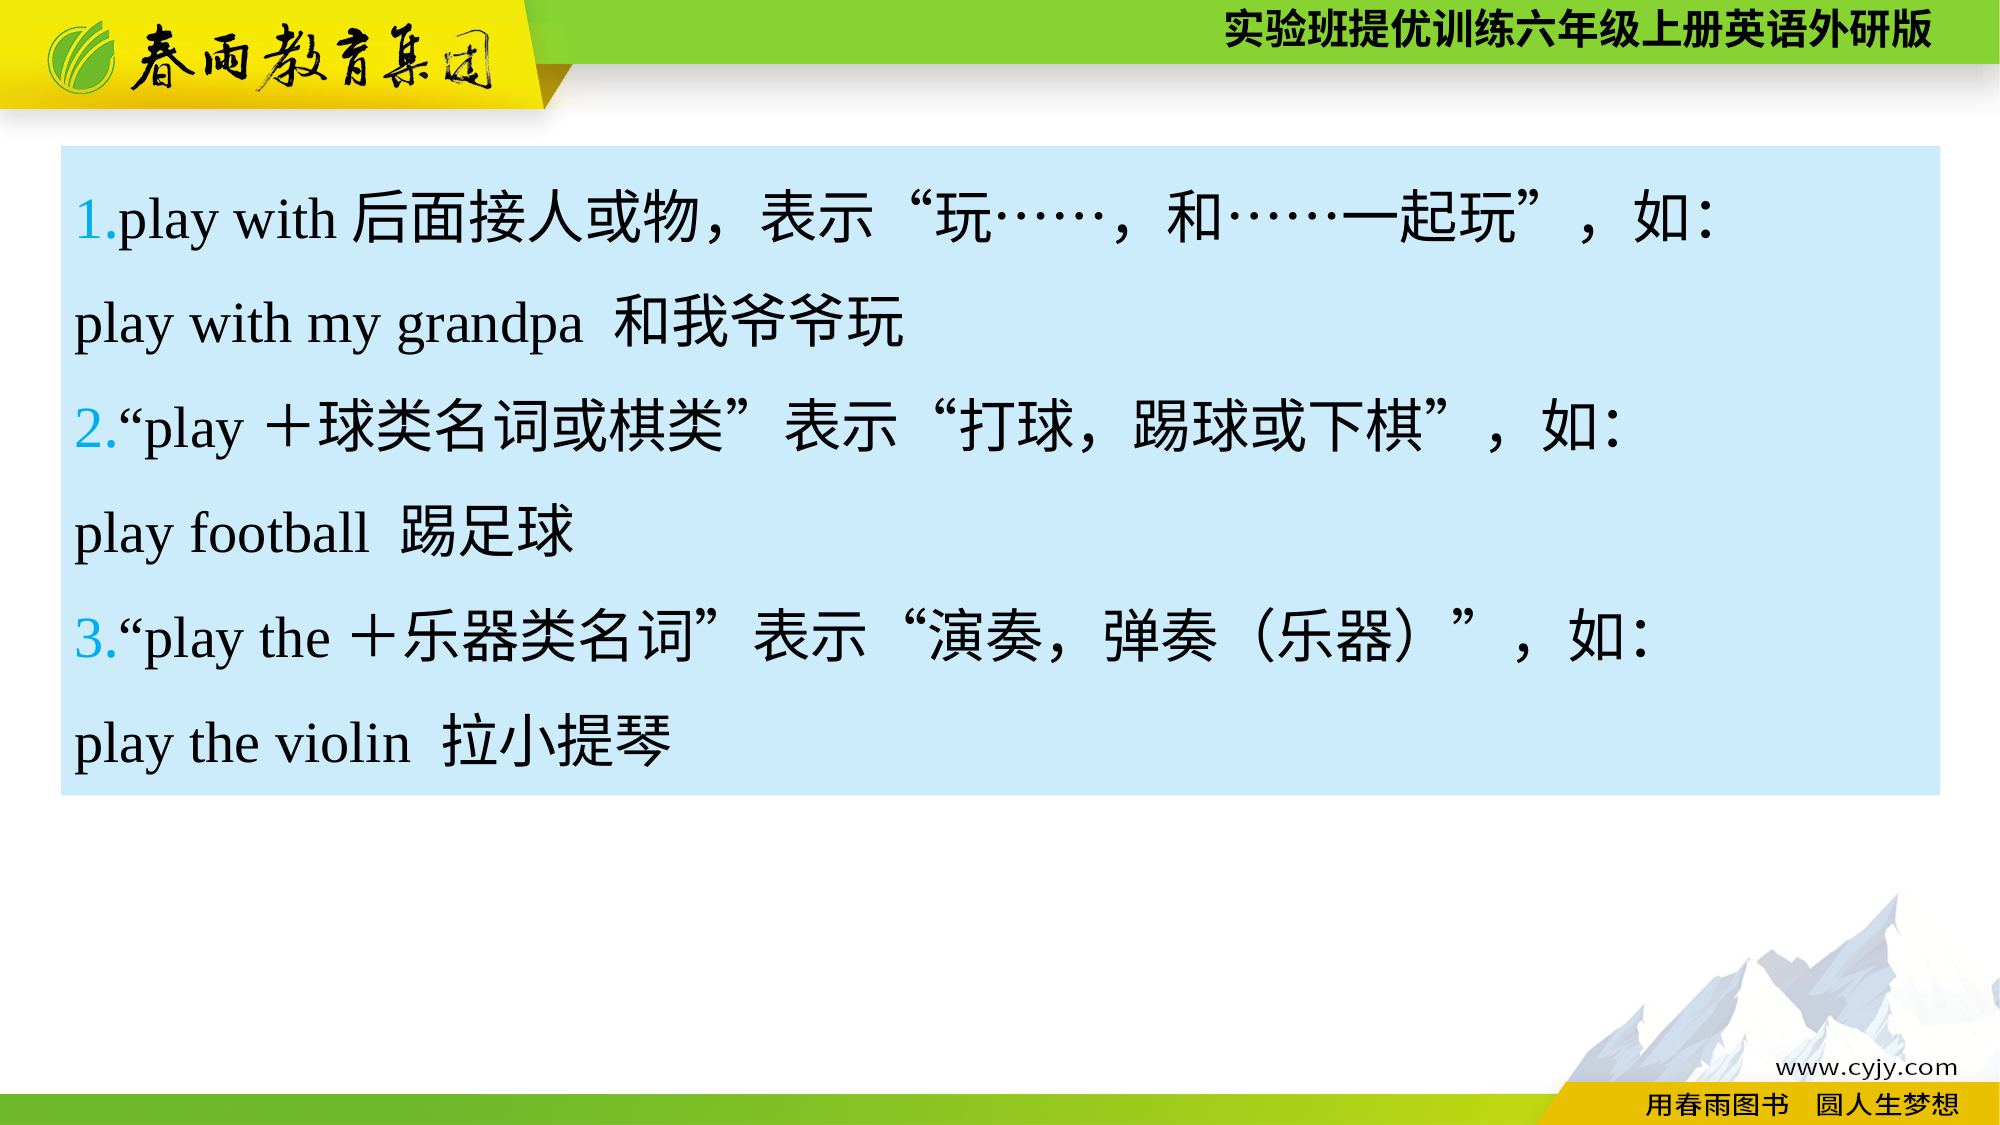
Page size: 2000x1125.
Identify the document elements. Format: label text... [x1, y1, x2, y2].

list 1.play with后面接人或物，表示“玩……，和……一起玩”，如： play with my grandpa 和我爷爷玩 2.“play＋球类名词或棋类”表示“打球，踢球或下棋”，如： play football 踢足球 3.“play the＋乐器类名词”表示“演奏，弹奏（乐器）”，如： play the violin 拉小提琴 [59, 137, 1944, 789]
picture [0, 0, 2000, 1125]
text_box [61, 789, 1941, 796]
